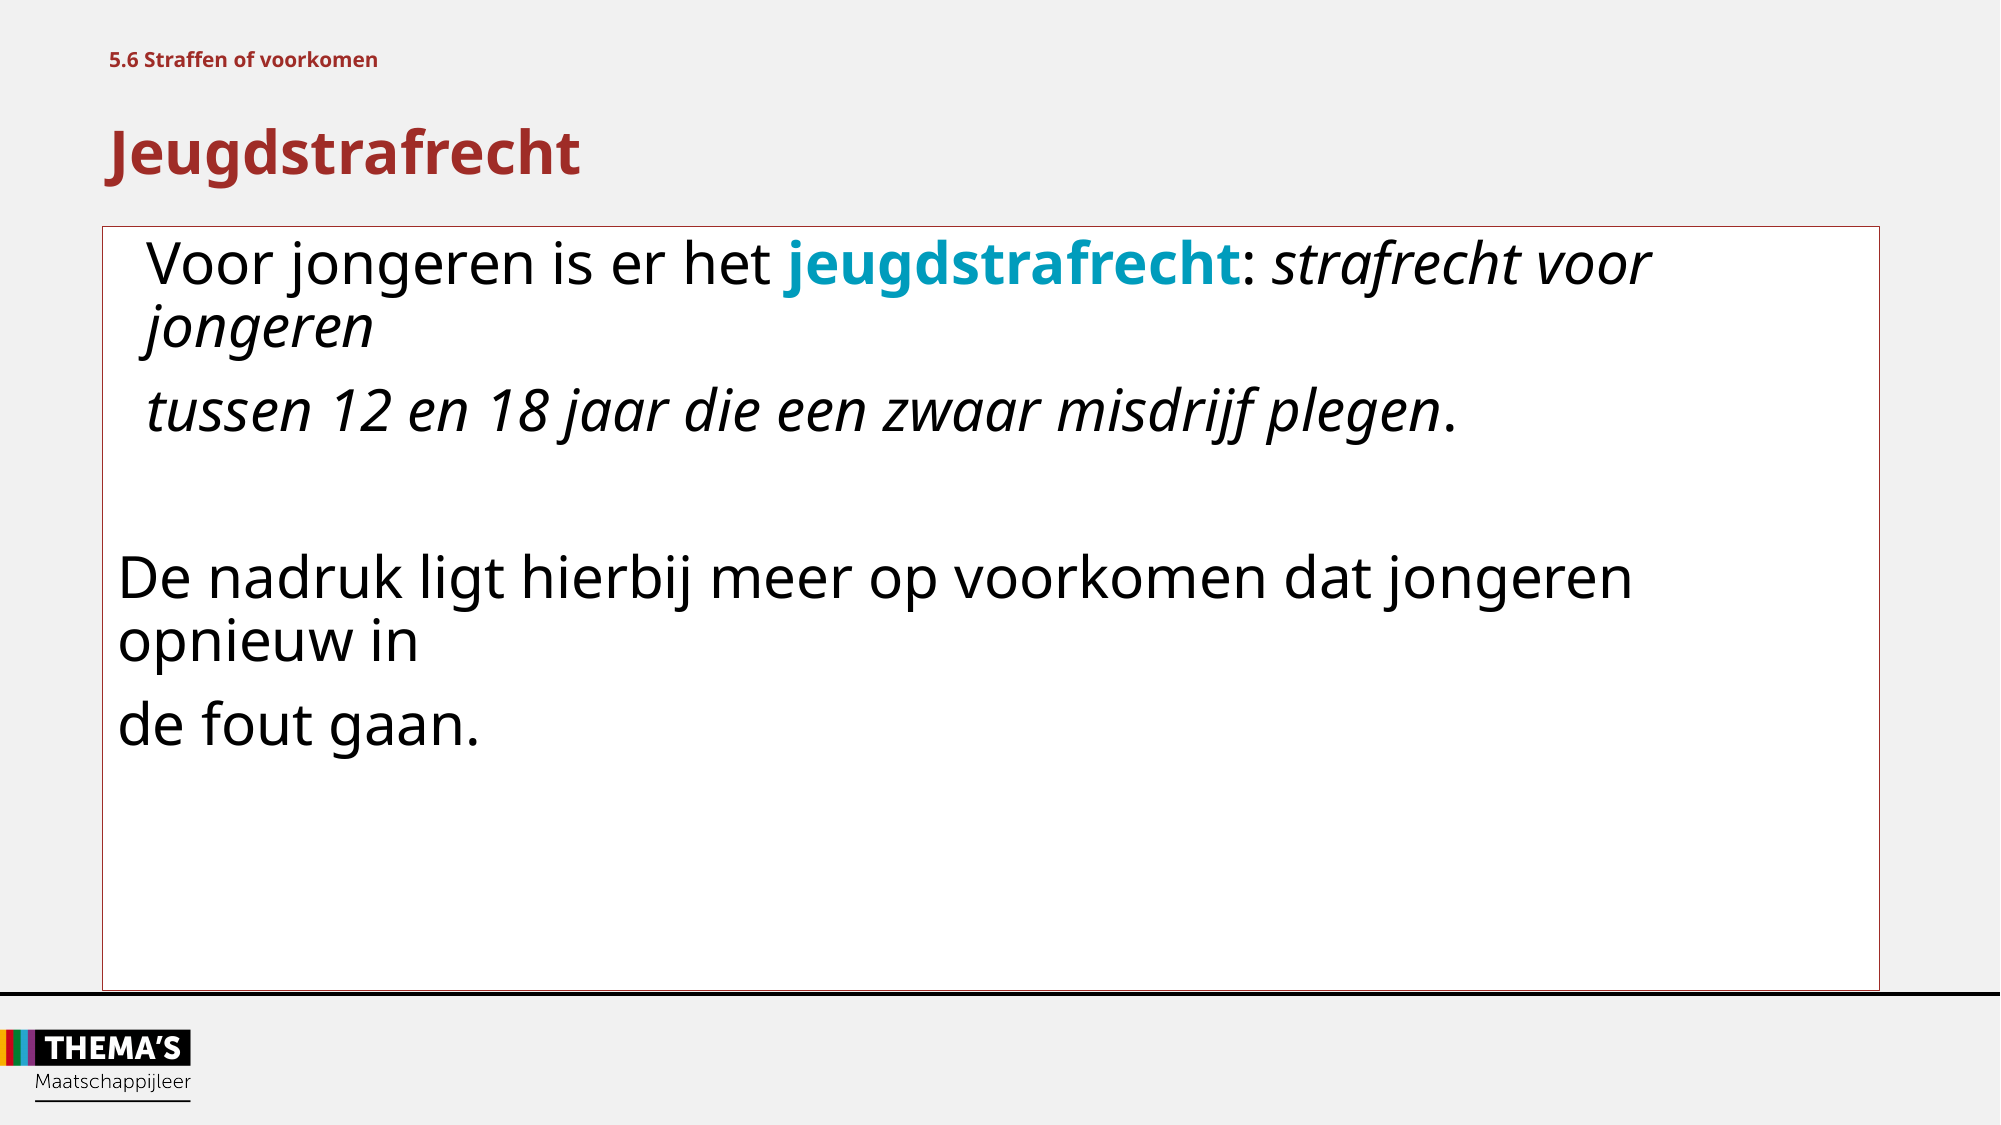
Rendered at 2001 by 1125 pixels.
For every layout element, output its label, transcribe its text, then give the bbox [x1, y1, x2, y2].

list 5.6 Straffen of voorkomen [94, 33, 941, 88]
list Jeugdstrafrecht [94, 114, 1879, 205]
list Voor jongeren is er het jeugdstrafrecht: strafrecht voor jongeren tussen 12 en 18 jaar die een zwaar misdrijf plegen. De nadruk ligt hierbij meer op voorkomen dat jongeren opnieuw in de fout gaan. [102, 226, 1880, 991]
picture [0, 993, 203, 1125]
